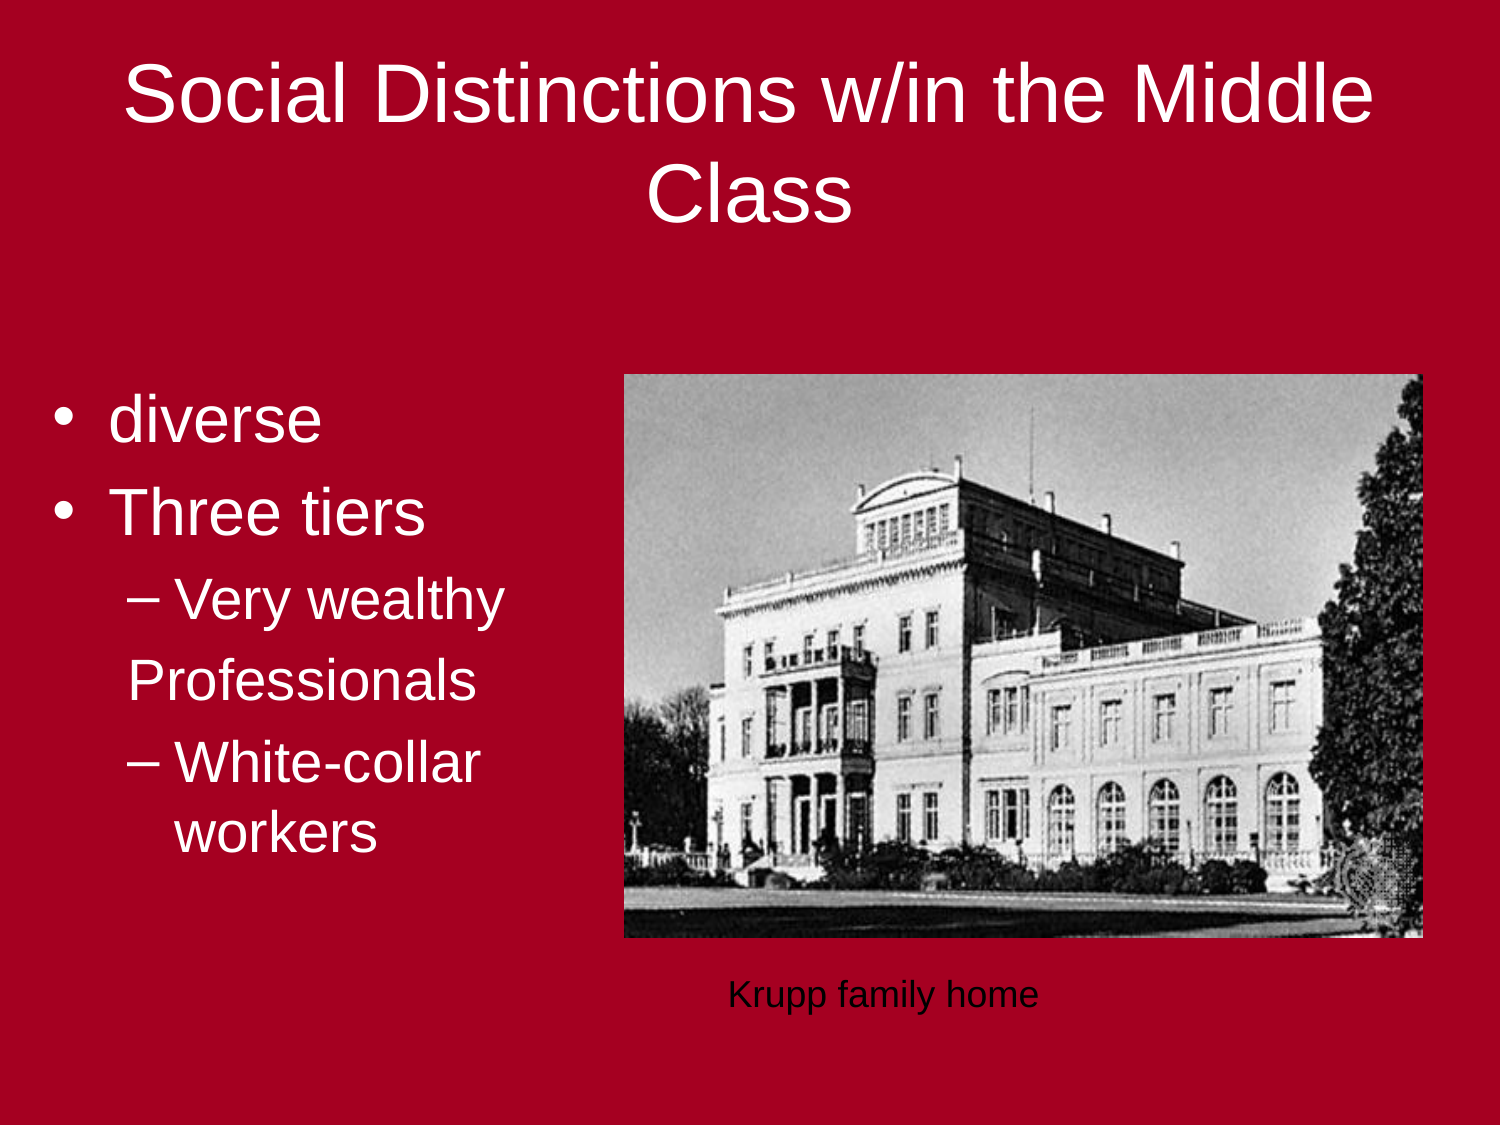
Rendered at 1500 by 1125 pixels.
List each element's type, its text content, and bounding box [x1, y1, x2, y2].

list diverse Three tiers Very wealthy Professionals White-collar workers [37, 275, 613, 1038]
picture [624, 374, 1423, 938]
text_box Krupp family home [712, 962, 1338, 1024]
title Social Distinctions w/in the Middle Class [75, 45, 1425, 233]
